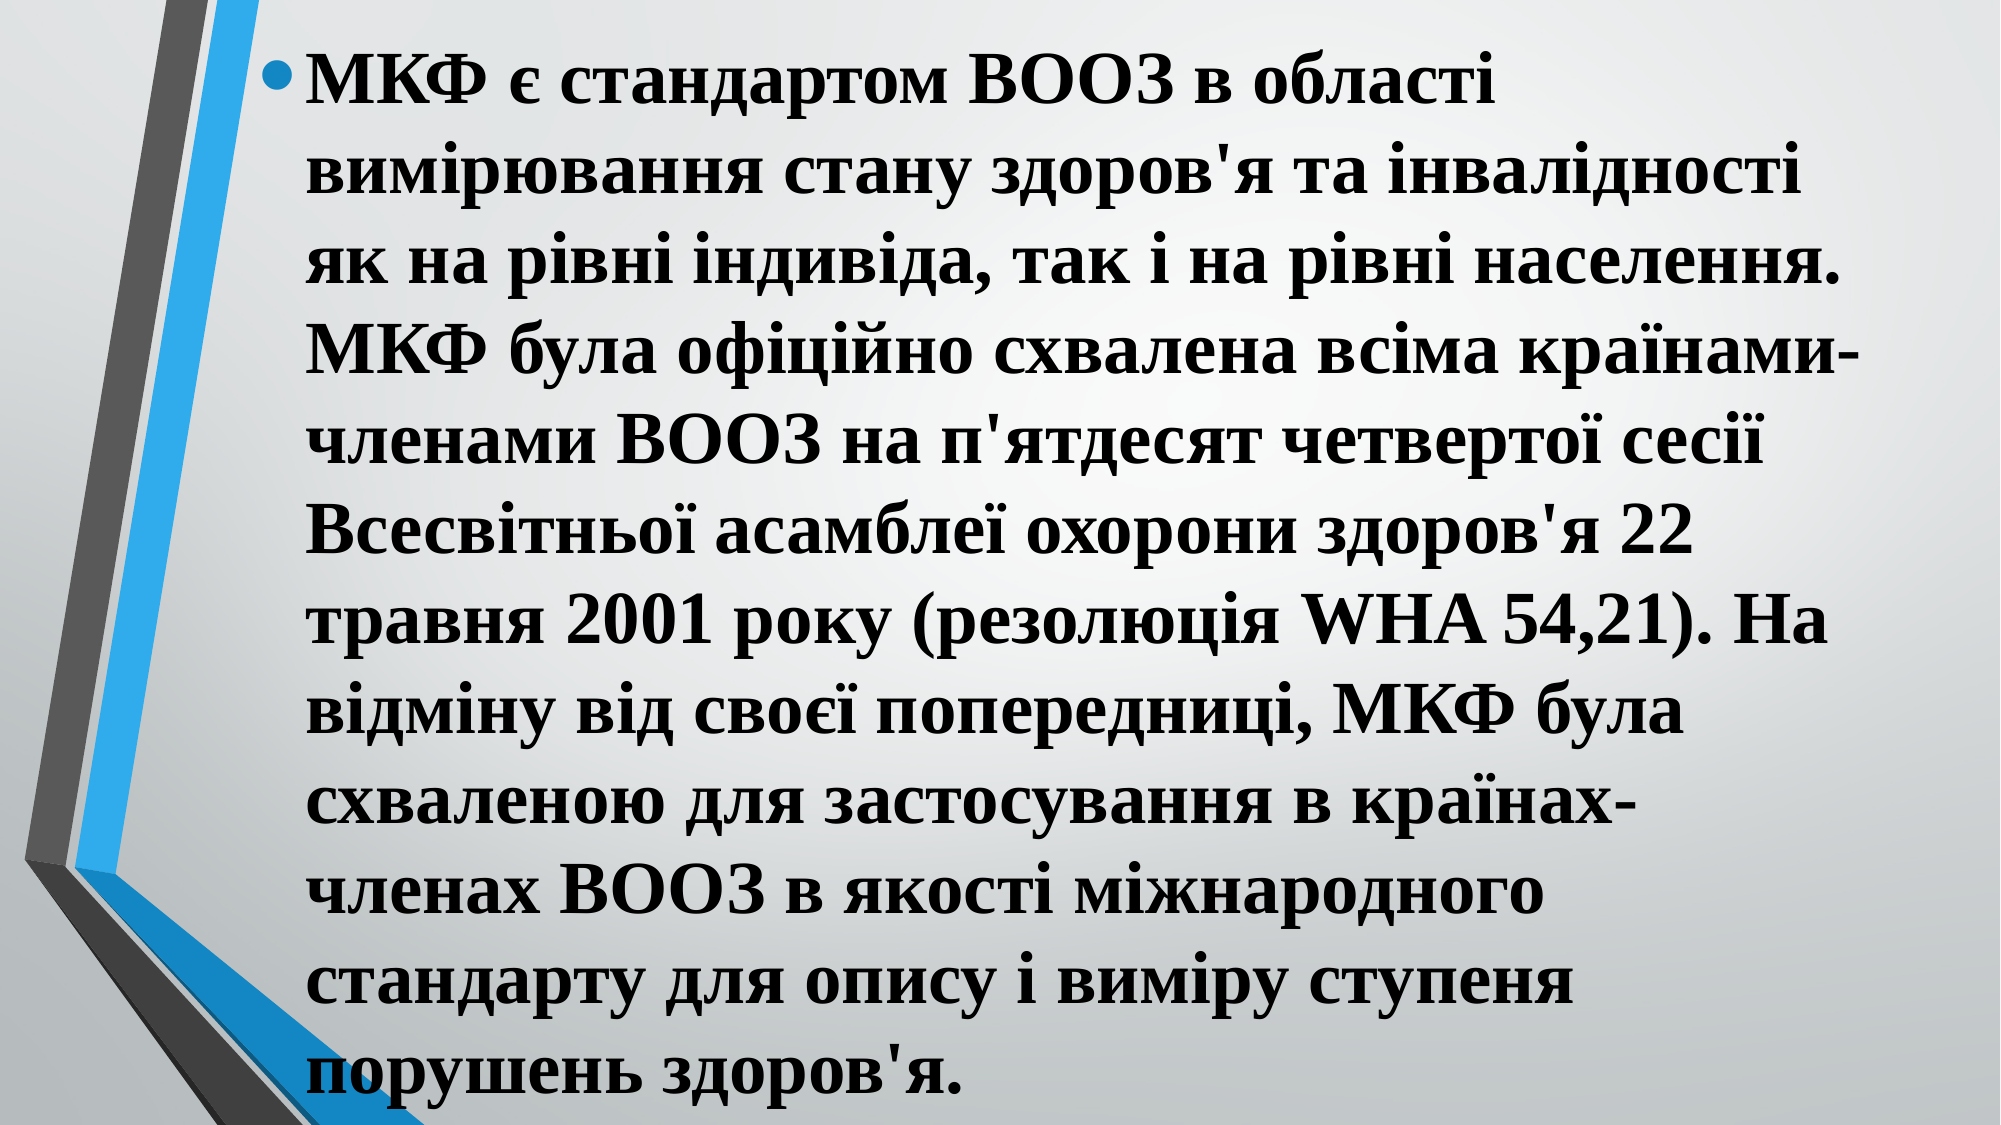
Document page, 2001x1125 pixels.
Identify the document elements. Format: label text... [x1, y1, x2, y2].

list МКФ є стандартом ВООЗ в області вимірювання стану здоров'я та інвалідності як на рівні індивіда, так і на рівні населення. МКФ була офіційно схвалена всіма країнами-членами ВООЗ на п'ятдесят четвертої сесії Всесвітньої асамблеї охорони здоров'я 22 травня 2001 року (резолюція WHA 54,21). На відміну від своєї попередниці, МКФ була схваленою для застосування в країнах-членах ВООЗ в якості міжнародного стандарту для опису і виміру ступеня порушень здоров'я. [243, 21, 1887, 1125]
